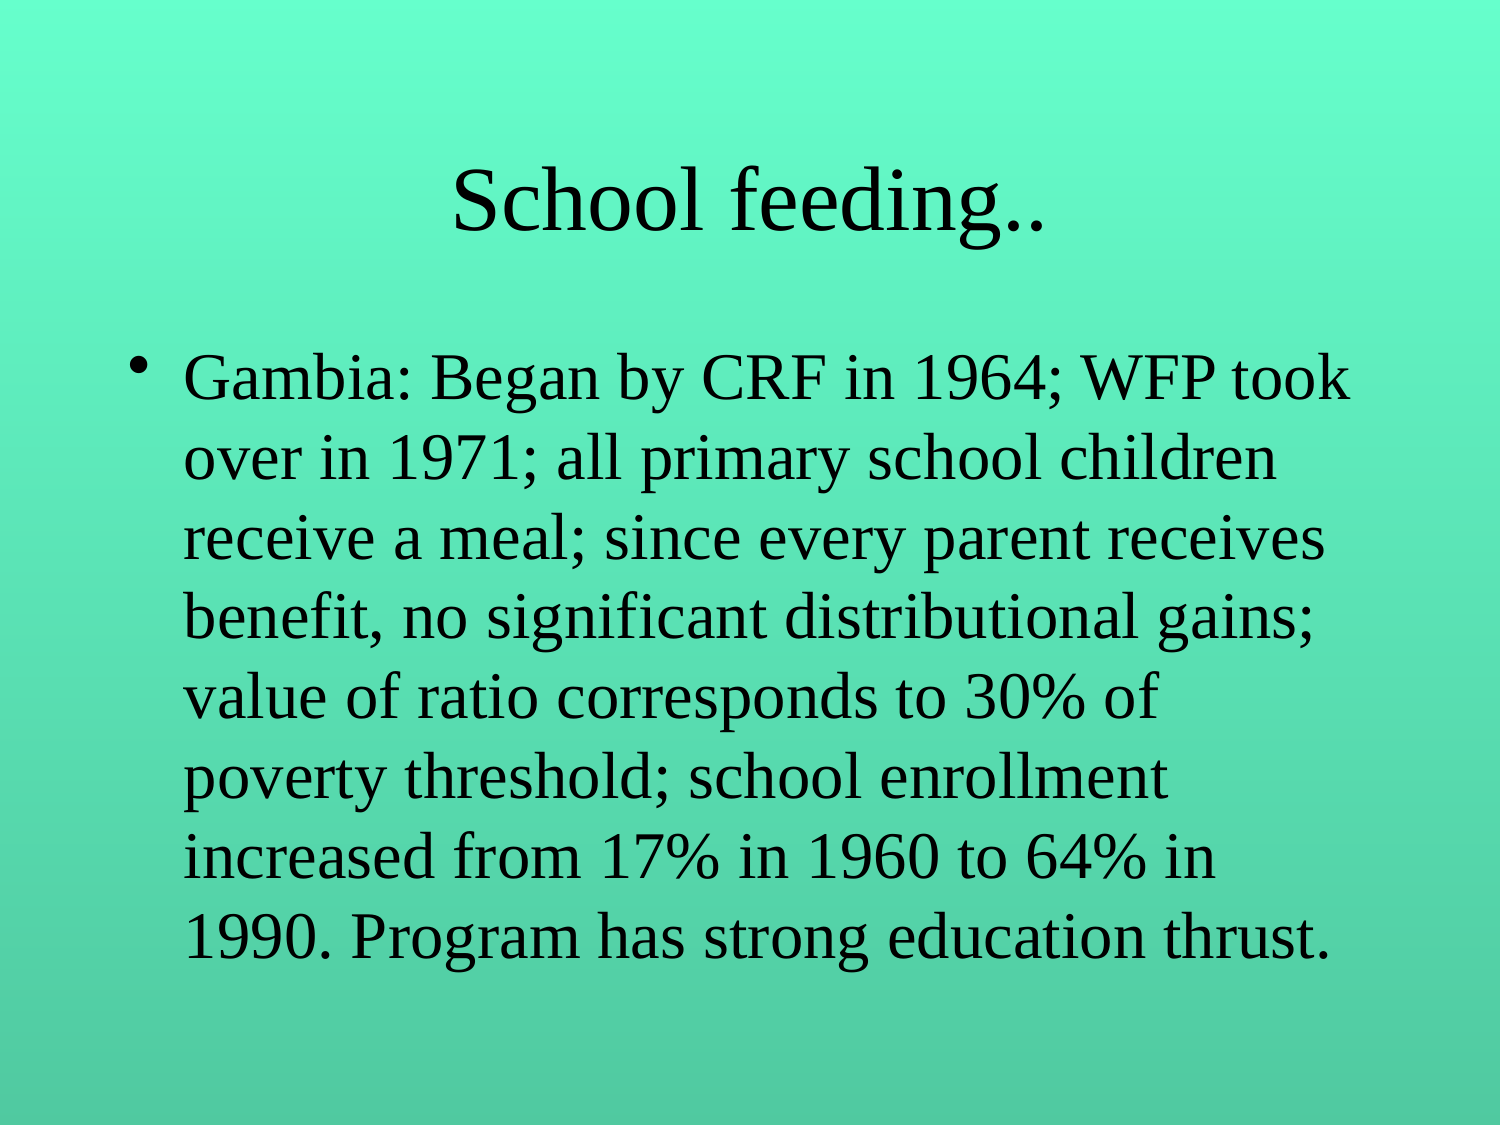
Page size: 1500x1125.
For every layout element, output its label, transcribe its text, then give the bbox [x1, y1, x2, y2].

title School feeding.. [112, 99, 1388, 288]
list Gambia: Began by CRF in 1964; WFP took over in 1971; all primary school children receive a meal; since every parent receives benefit, no significant distributional gains; value of ratio corresponds to 30% of poverty threshold; school enrollment increased from 17% in 1960 to 64% in 1990. Program has strong education thrust. [112, 324, 1388, 1001]
